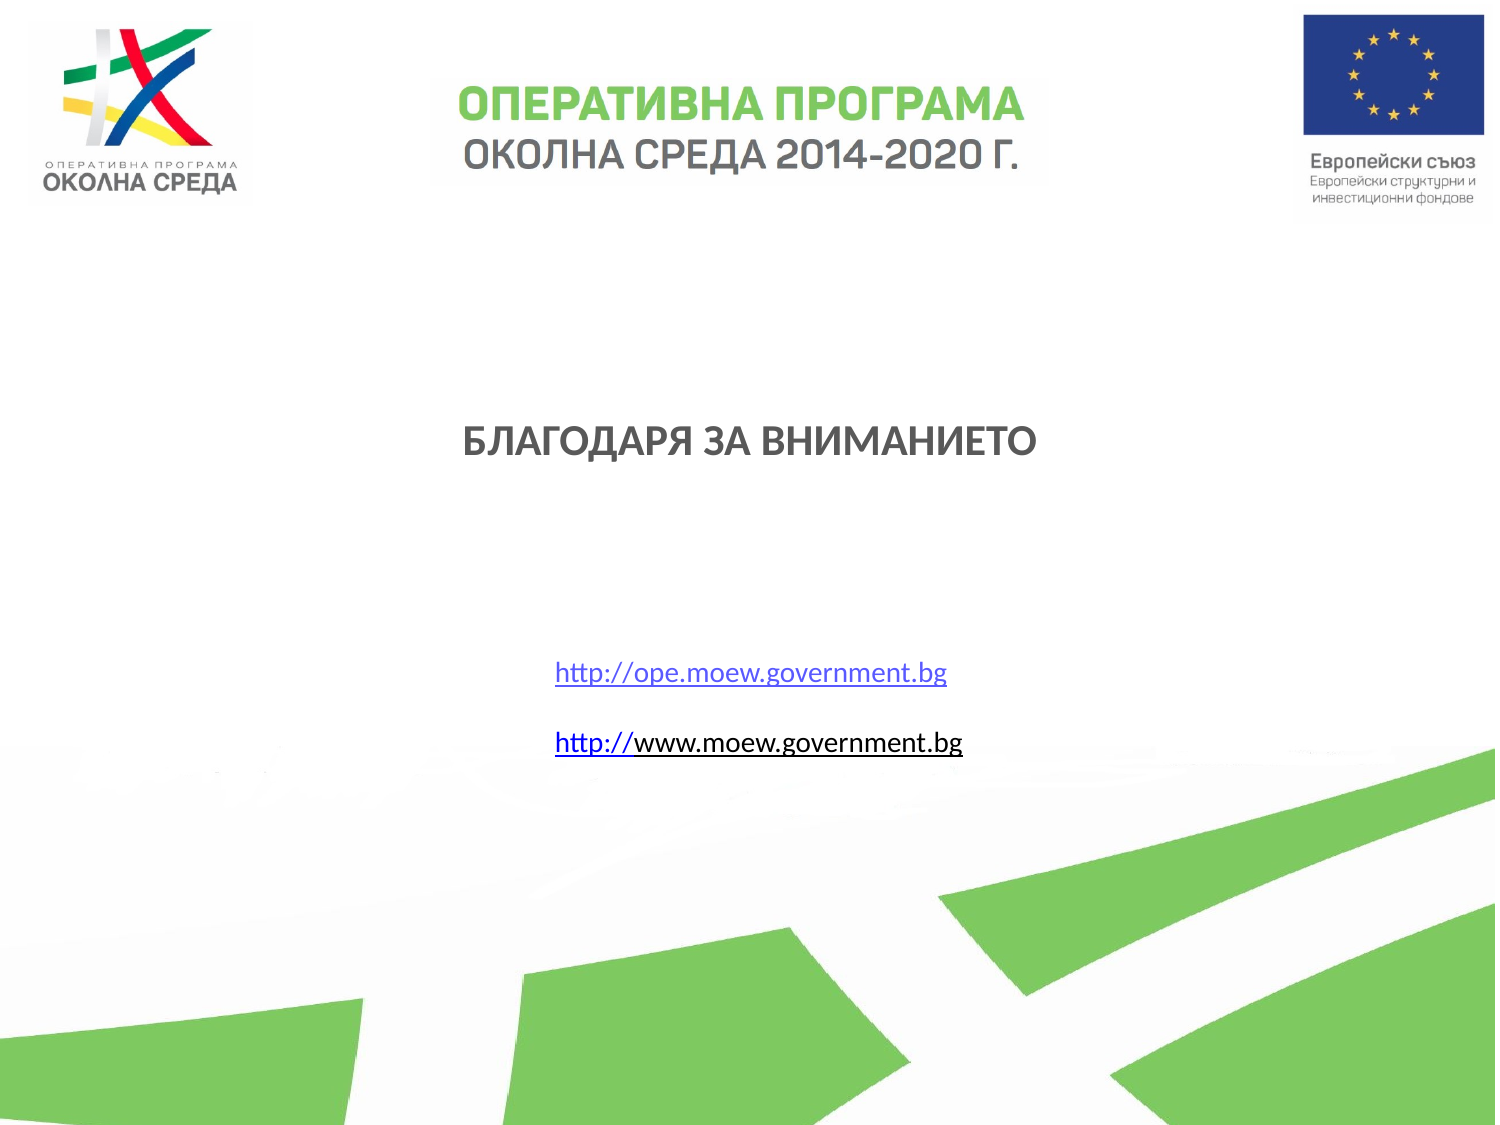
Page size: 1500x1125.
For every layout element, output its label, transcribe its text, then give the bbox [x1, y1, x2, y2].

picture [1293, 3, 1493, 224]
title БЛАГОДАРЯ ЗА ВНИМАНИЕТО [112, 349, 1388, 591]
picture [28, 21, 254, 206]
text_box http://ope.moew.government.bg http://www.moew.government.bg [540, 646, 985, 745]
picture [429, 77, 1049, 186]
picture [0, 746, 1496, 1125]
